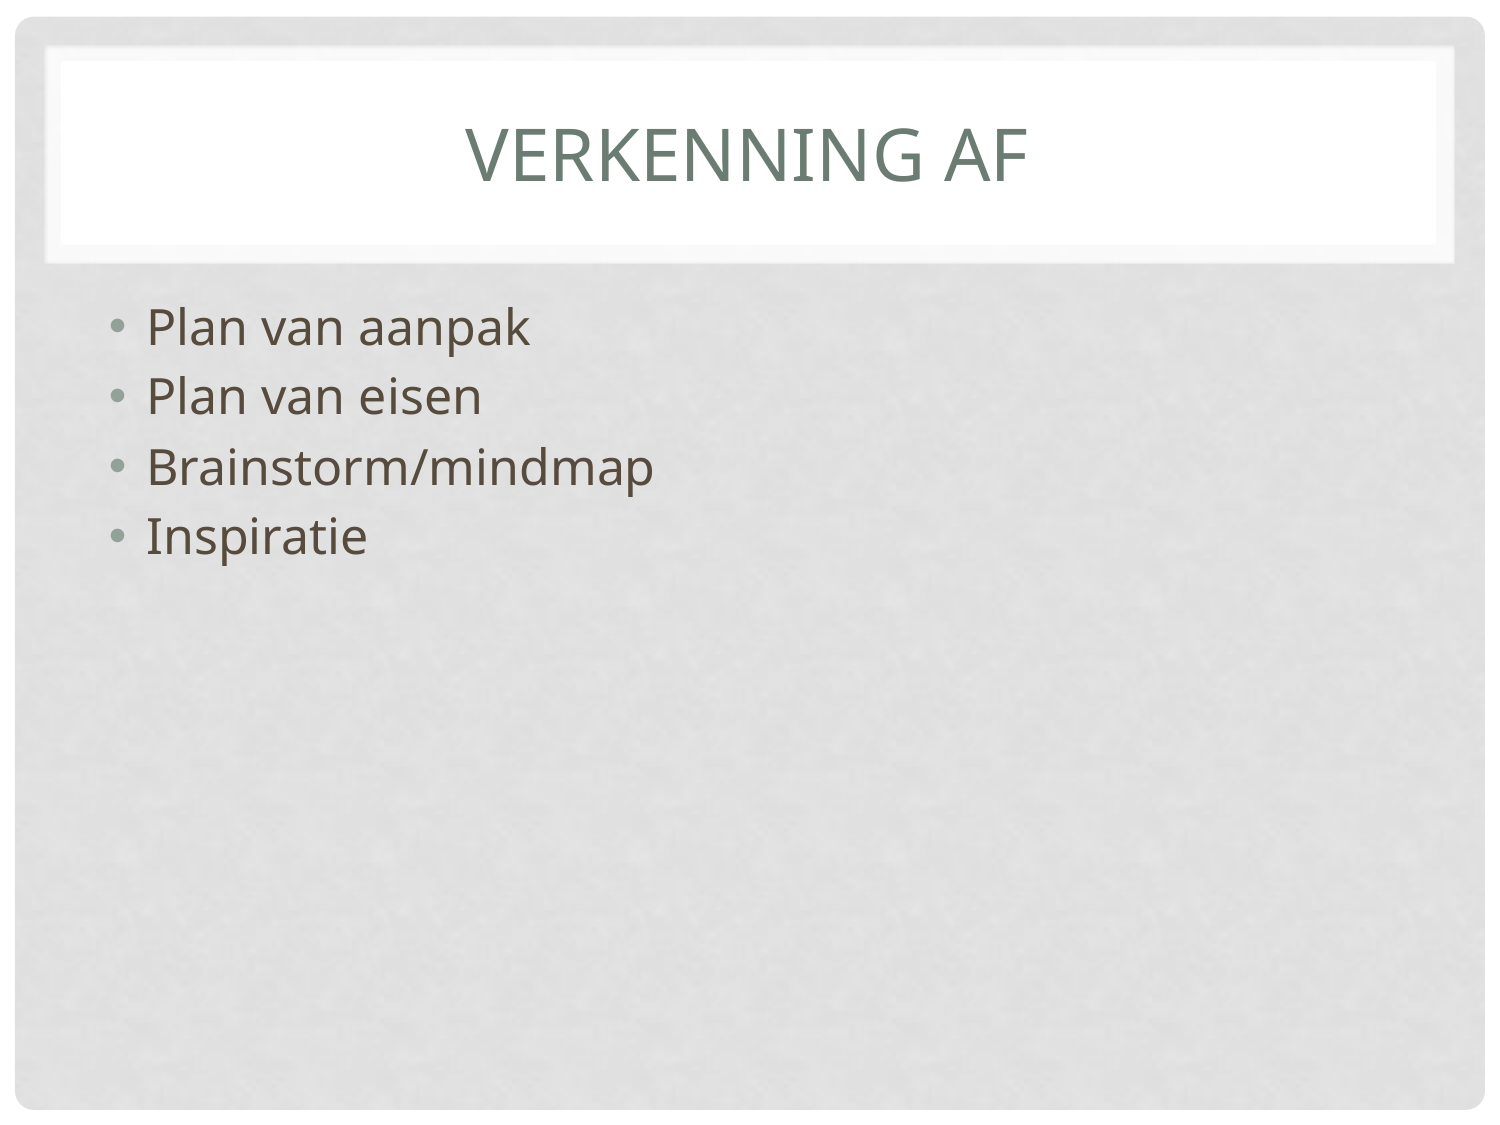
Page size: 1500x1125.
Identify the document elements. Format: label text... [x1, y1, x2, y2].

title Verkenning af [69, 66, 1425, 238]
list Plan van aanpak Plan van eisen Brainstorm/mindmap Inspiratie [75, 287, 1425, 1005]
